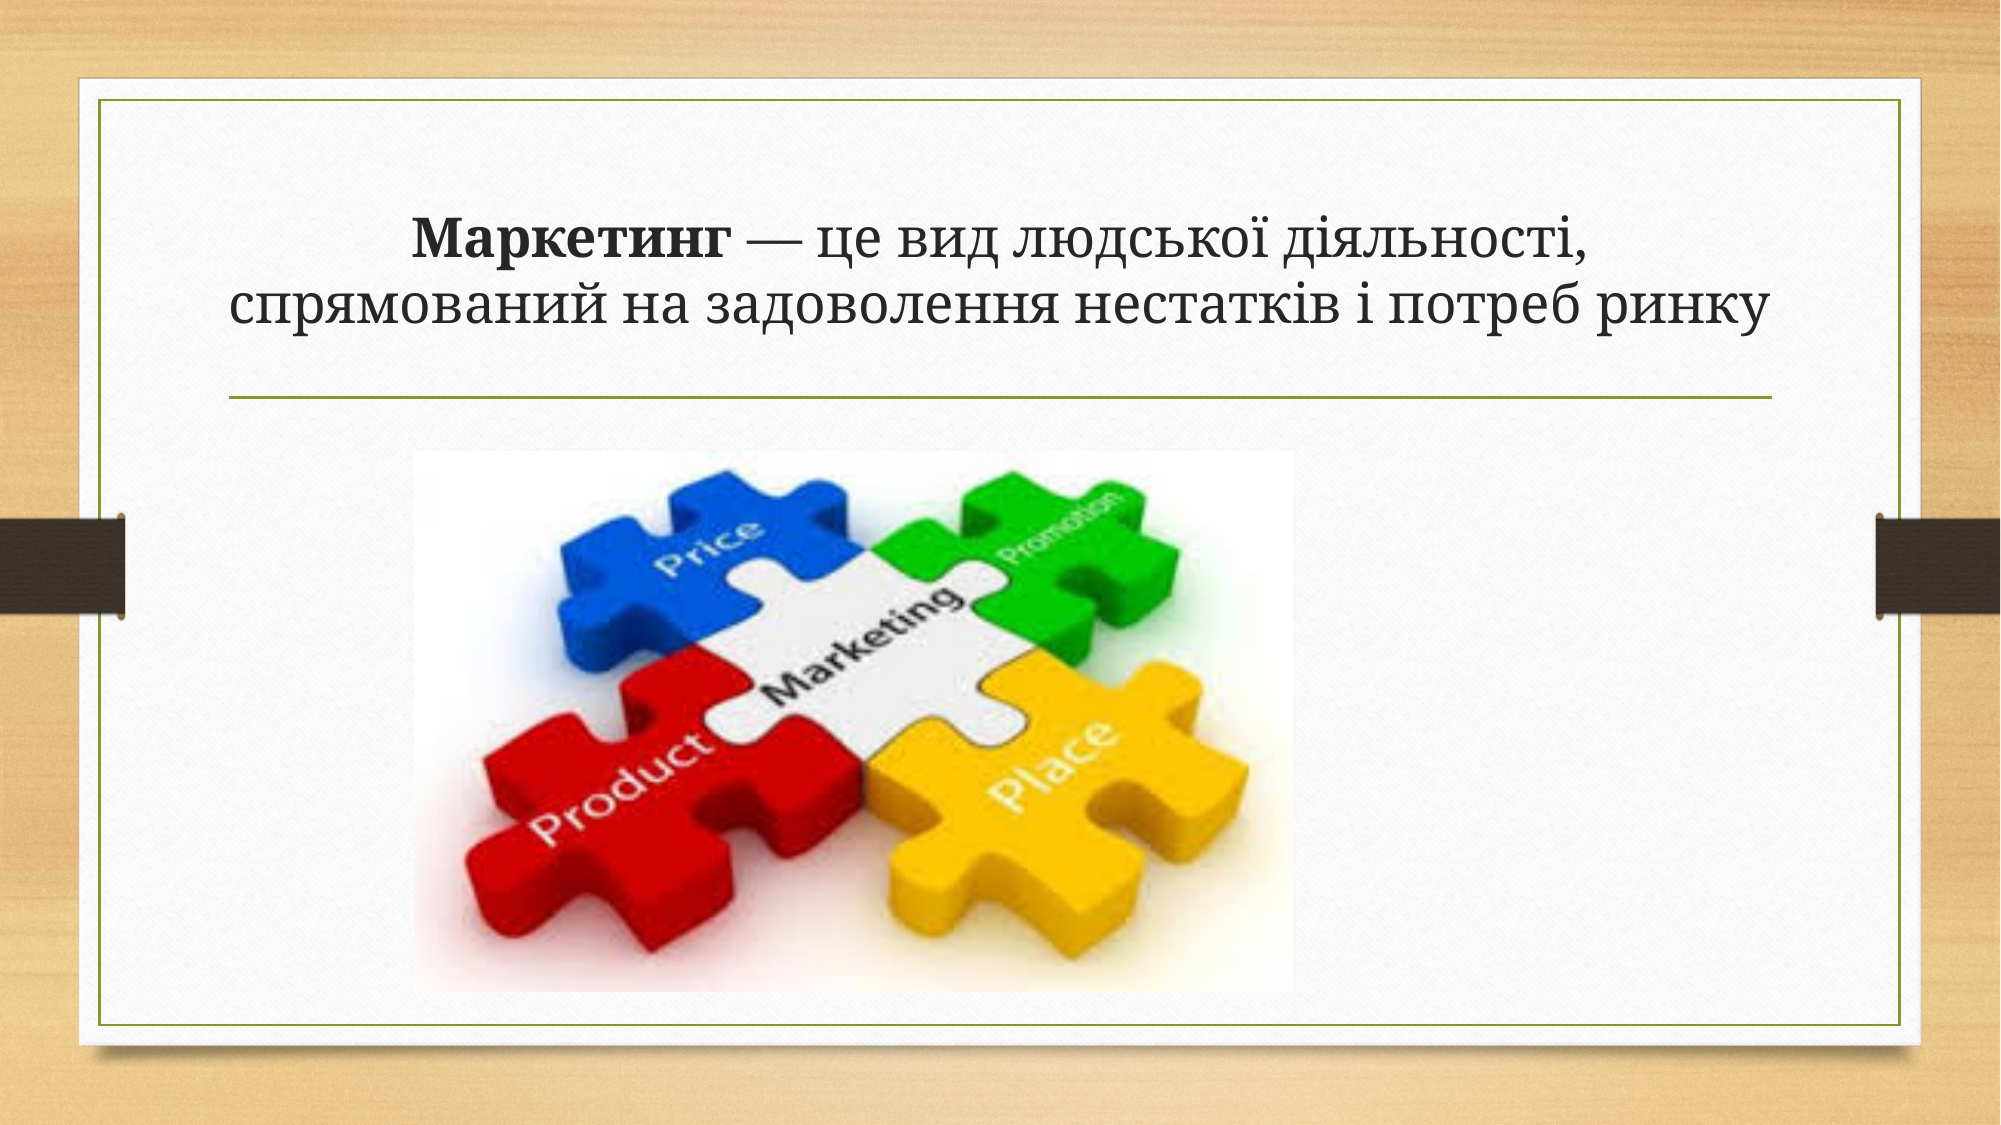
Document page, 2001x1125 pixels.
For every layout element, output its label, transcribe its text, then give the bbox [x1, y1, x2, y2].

title Маркетинг — це вид людської діяльності, спрямований на задоволення нестатків і потреб ринку [212, 161, 1788, 375]
picture [0, 0, 2001, 1125]
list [413, 450, 1294, 993]
